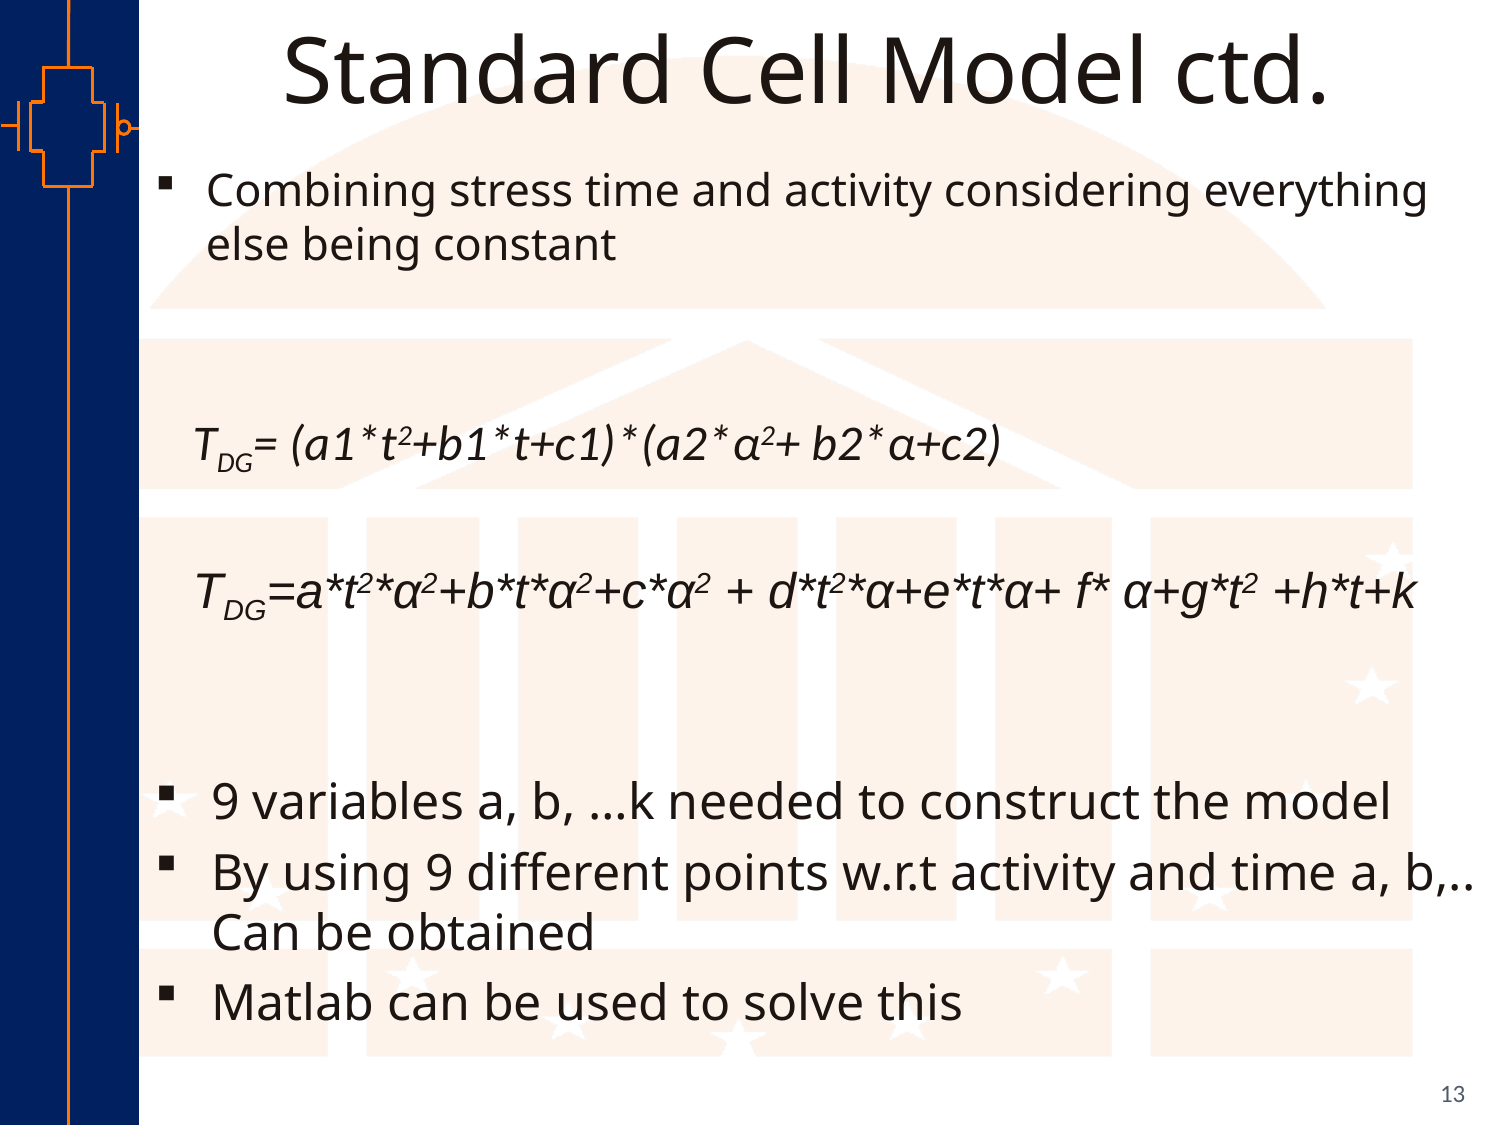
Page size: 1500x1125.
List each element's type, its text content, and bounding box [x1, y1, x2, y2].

title Standard Cell Model ctd. [115, 0, 1500, 130]
text_box TDG= (a1*t2+b1*t+c1)*(a2*α2+ b2*α+c2) TDG=a*t2*α2+b*t*α2+c*α2 + d*t2*α+e*t*α+ f* α+g*t2 +h*t+k [177, 402, 1500, 705]
slide_number 13 [1425, 1084, 1488, 1123]
list Combining stress time and activity considering everything else being constant [139, 153, 1500, 279]
text_box 9 variables a, b, …k needed to construct the model By using 9 different points w.r.t activity and time a, b,.. Can be obtained Matlab can be used to solve this [140, 762, 1500, 1084]
